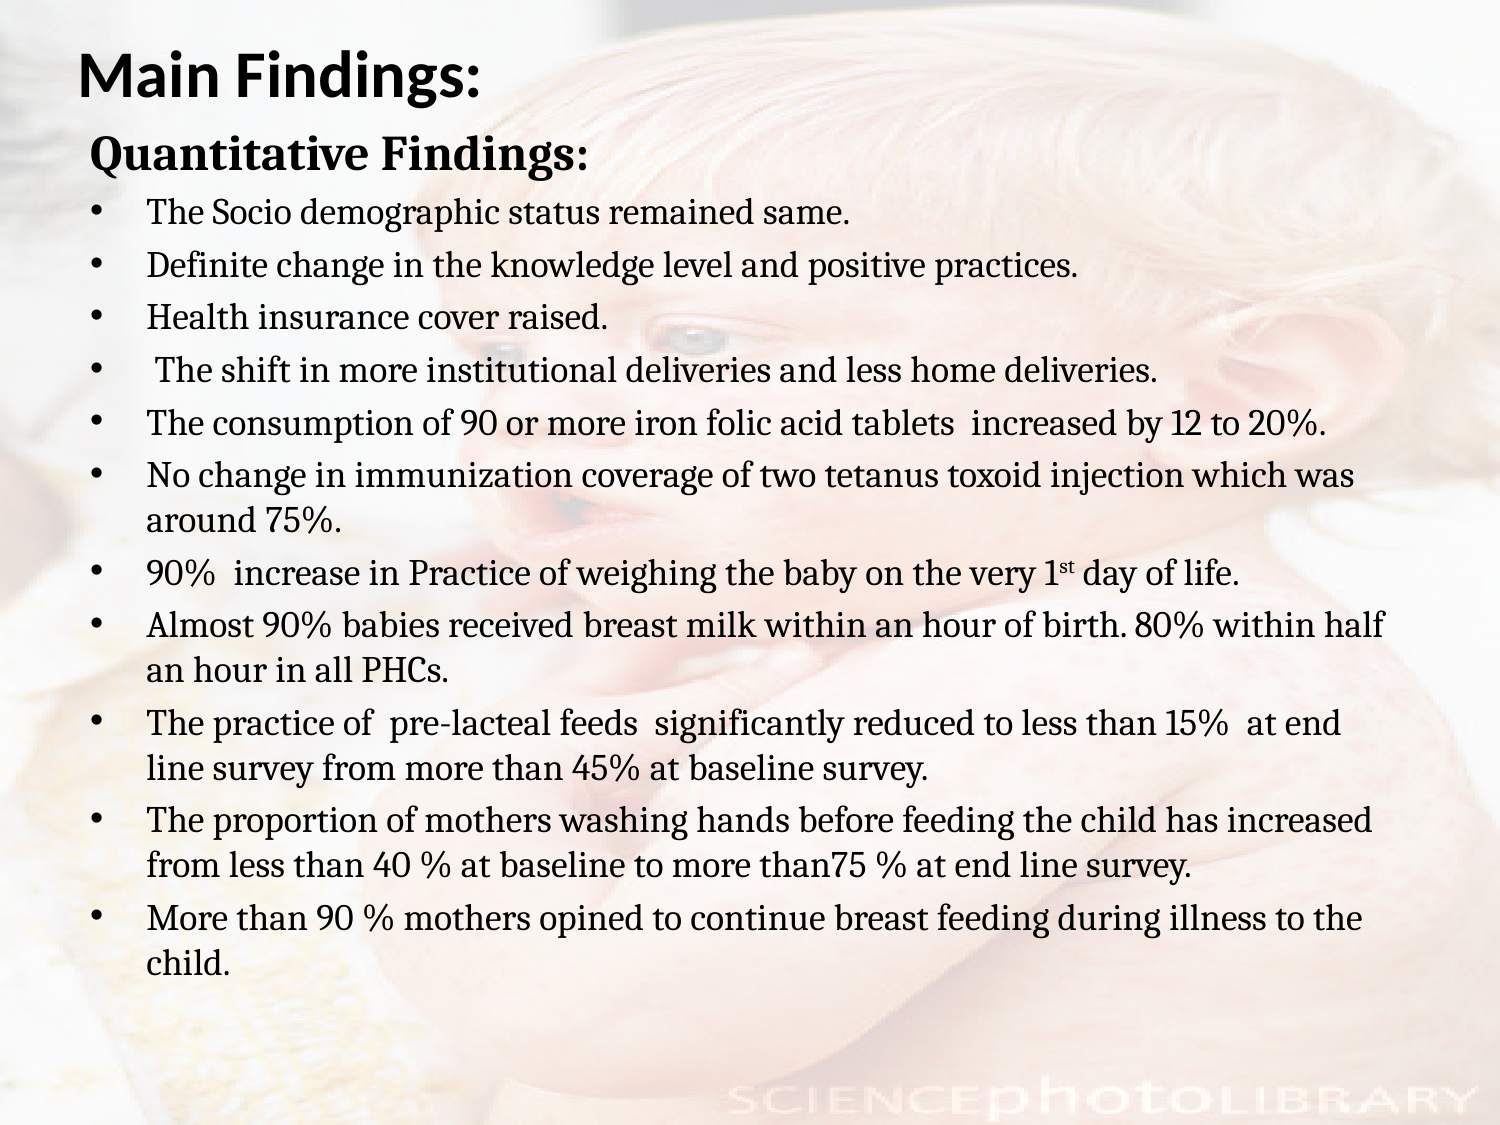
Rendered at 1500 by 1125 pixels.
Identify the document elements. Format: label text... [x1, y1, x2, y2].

title Main Findings: [62, 24, 1413, 118]
list Quantitative Findings: The Socio demographic status remained same. Definite change in the knowledge level and positive practices. Health insurance cover raised. The shift in more institutional deliveries and less home deliveries. The consumption of 90 or more iron folic acid tablets increased by 12 to 20%. No change in immunization coverage of two tetanus toxoid injection which was around 75%. 90% increase in Practice of weighing the baby on the very 1st day of life. Almost 90% babies received breast milk within an hour of birth. 80% within half an hour in all PHCs. The practice of pre-lacteal feeds significantly reduced to less than 15% at end line survey from more than 45% at baseline survey. The proportion of mothers washing hands before feeding the child has increased from less than 40 % at baseline to more than75 % at end line survey. More than 90 % mothers opined to continue breast feeding during illness to the child. [75, 112, 1425, 1088]
